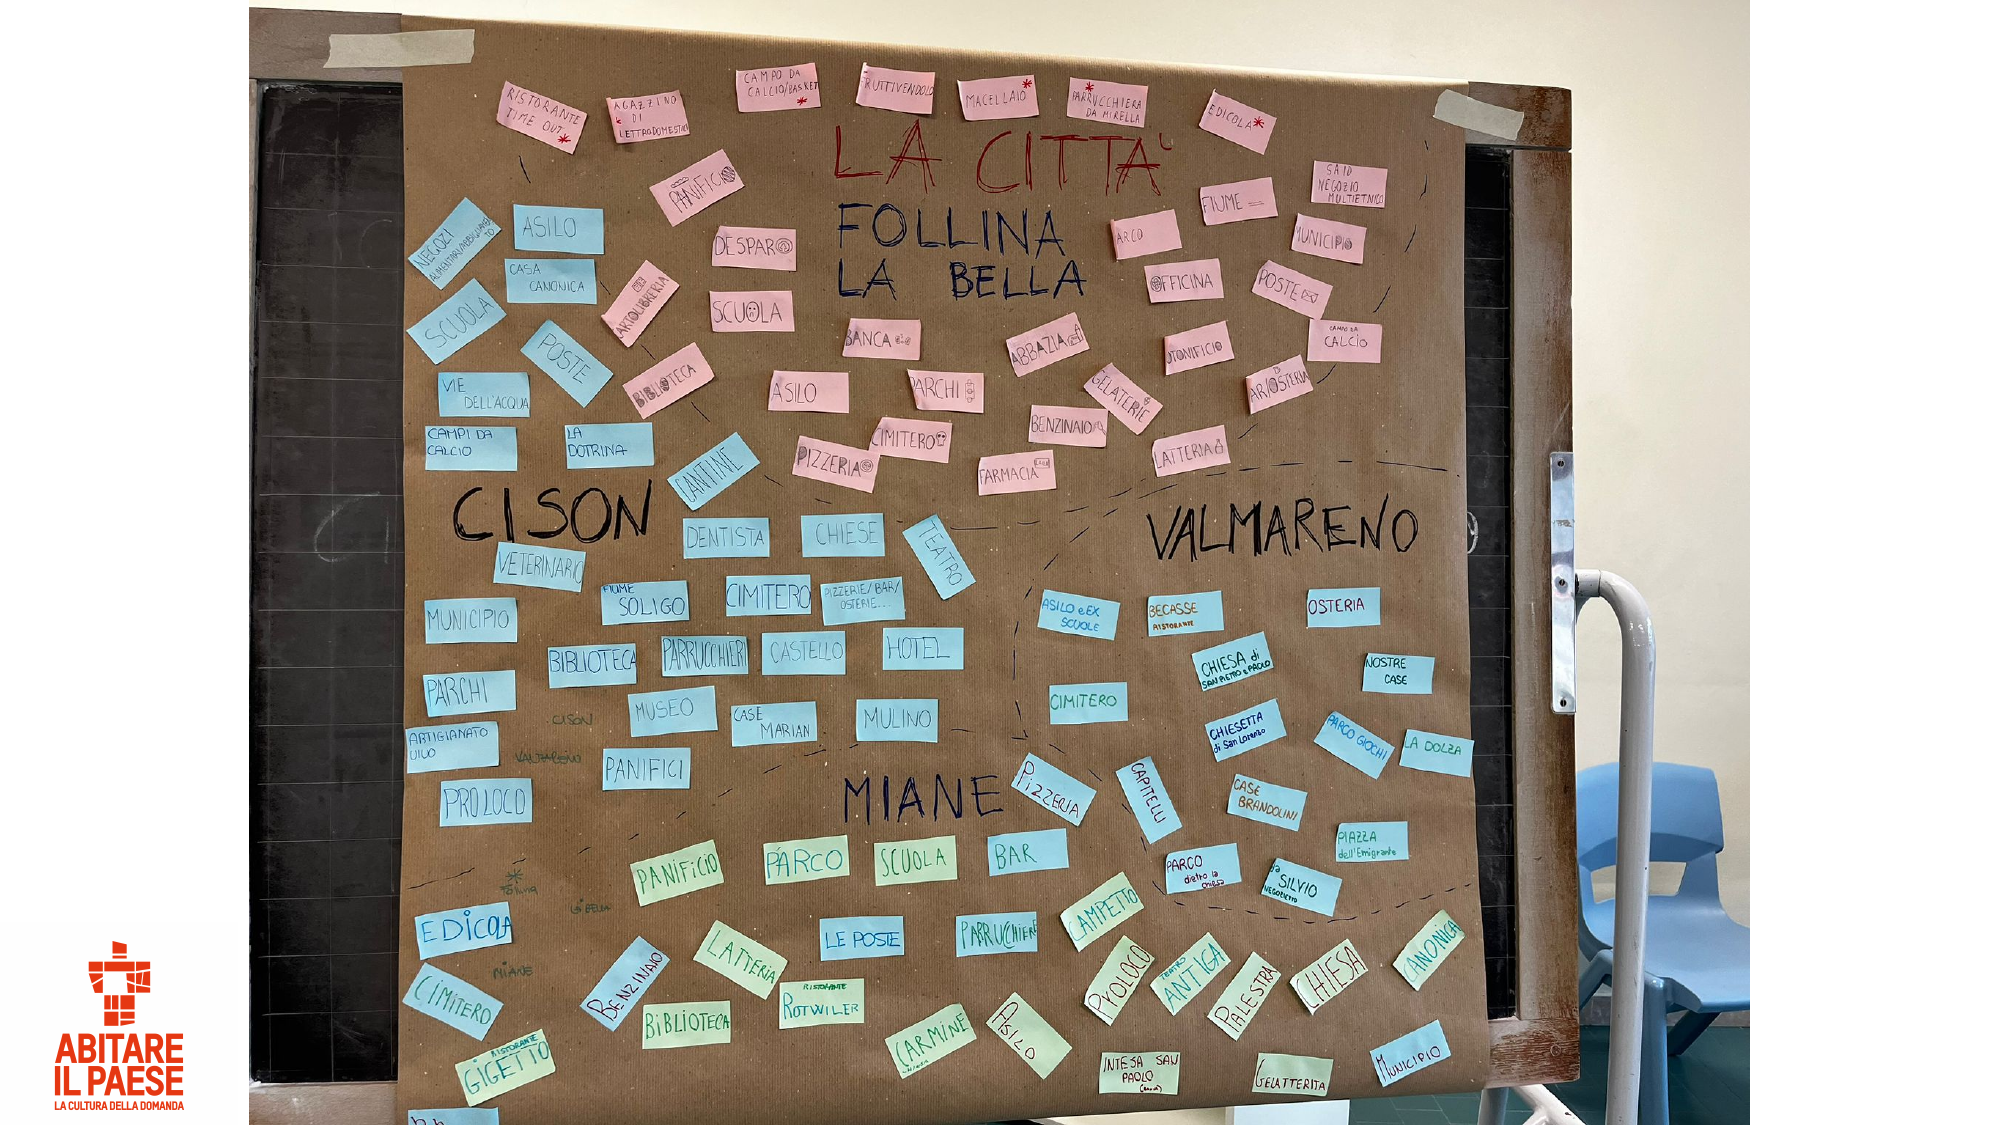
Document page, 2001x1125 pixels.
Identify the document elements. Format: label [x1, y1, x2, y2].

picture [249, 0, 1751, 1125]
picture [0, 922, 238, 1125]
